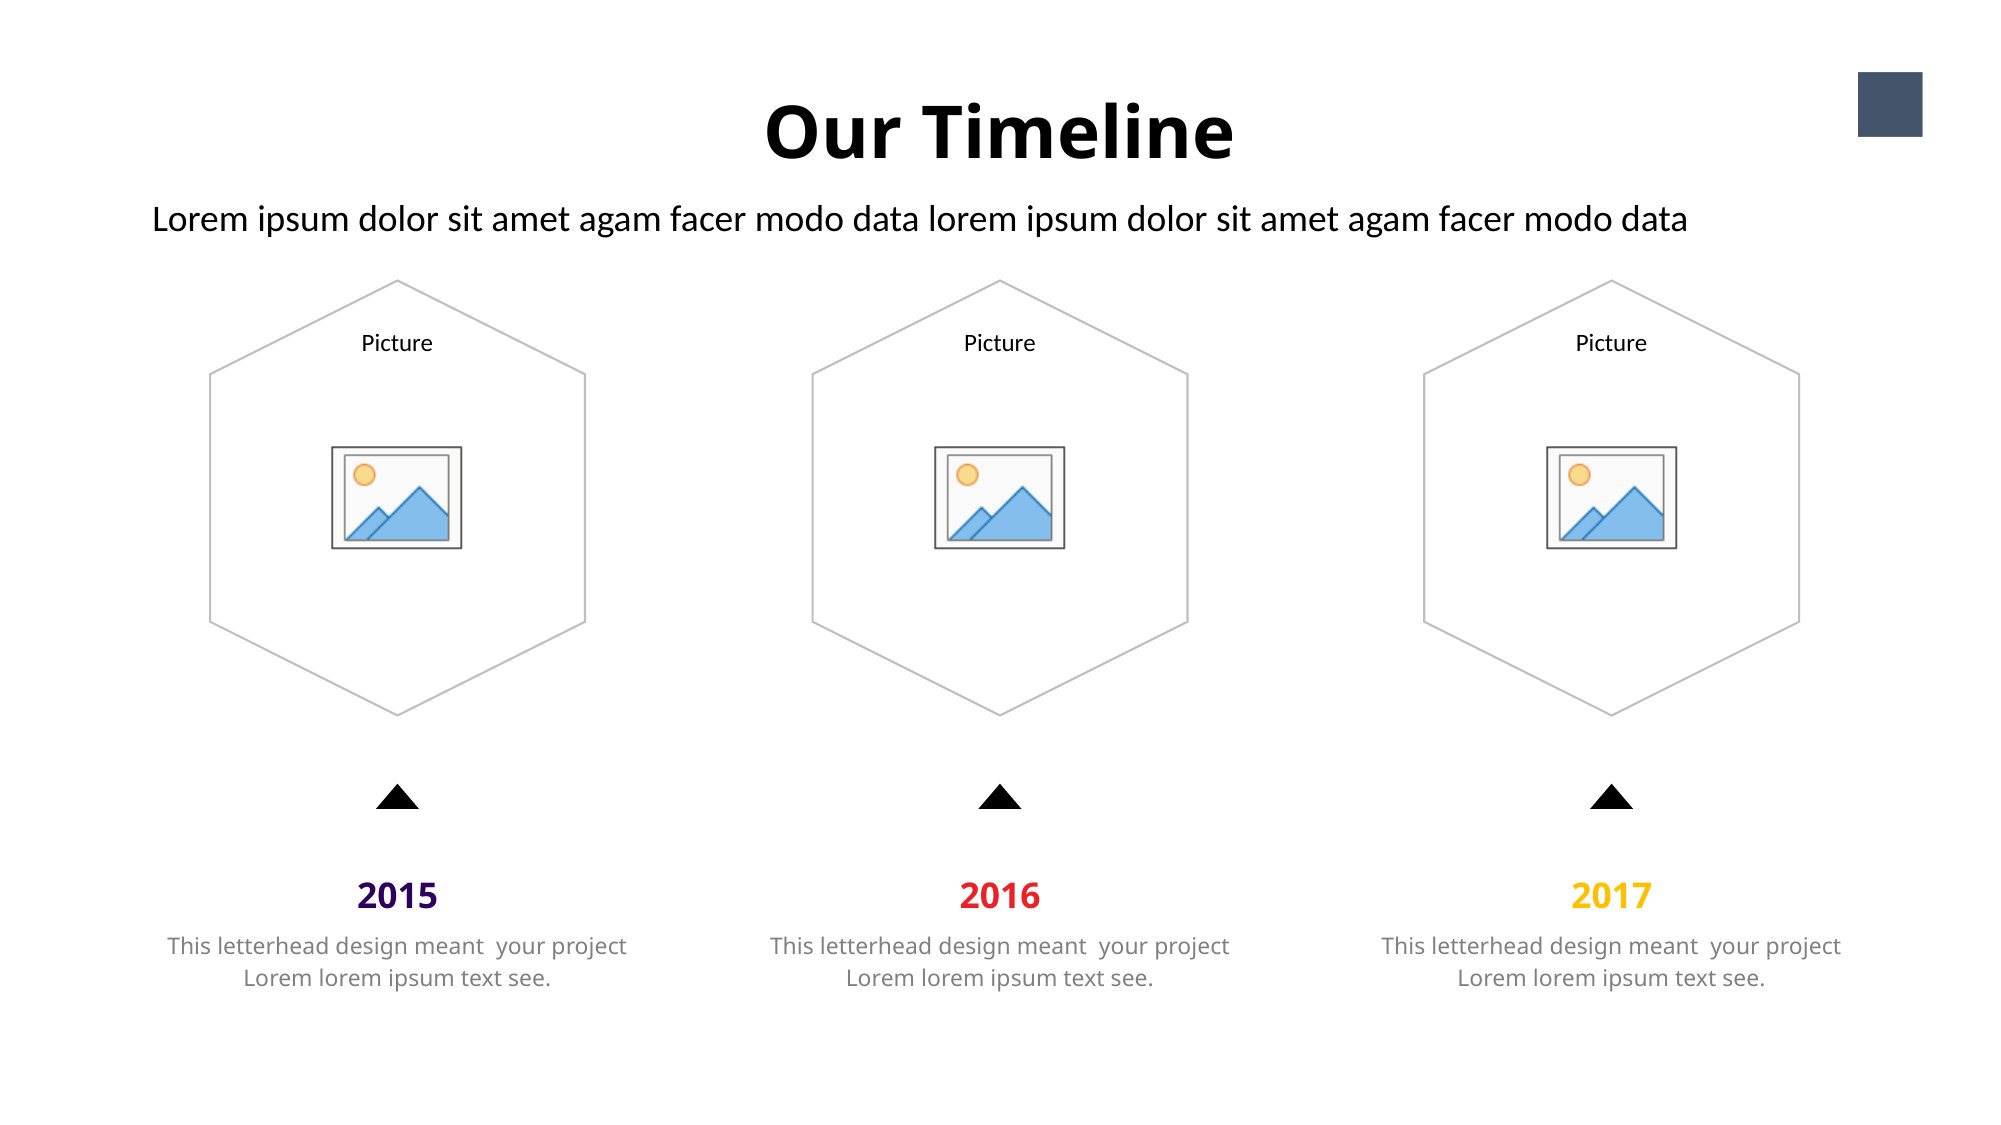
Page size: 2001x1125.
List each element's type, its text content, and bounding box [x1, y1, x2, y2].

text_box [137, 859, 658, 1000]
text_box [920, 279, 1080, 319]
picture [243, 319, 552, 677]
text_box [976, 782, 1024, 810]
title Our Timeline [137, 78, 1863, 186]
slide_number 14 [1863, 78, 1927, 130]
text_box [920, 677, 1080, 717]
subtitle Lorem ipsum dolor sit amet agam facer modo data lorem ipsum dolor sit amet agam facer modo data [137, 186, 1863, 227]
text_box [1154, 356, 1189, 640]
text_box [1587, 782, 1636, 810]
text_box [318, 677, 477, 717]
picture [845, 319, 1154, 677]
text_box [811, 356, 845, 640]
picture [1457, 319, 1766, 677]
text_box [209, 356, 243, 640]
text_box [739, 859, 1260, 1000]
text_box [1532, 279, 1691, 319]
text_box [552, 356, 587, 640]
text_box [1766, 356, 1801, 640]
text_box [1857, 71, 1924, 78]
text_box [373, 782, 422, 810]
text_box [1532, 677, 1691, 717]
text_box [1351, 859, 1872, 1000]
text_box [1863, 130, 1924, 138]
text_box [318, 279, 477, 319]
text_box [1423, 356, 1457, 640]
